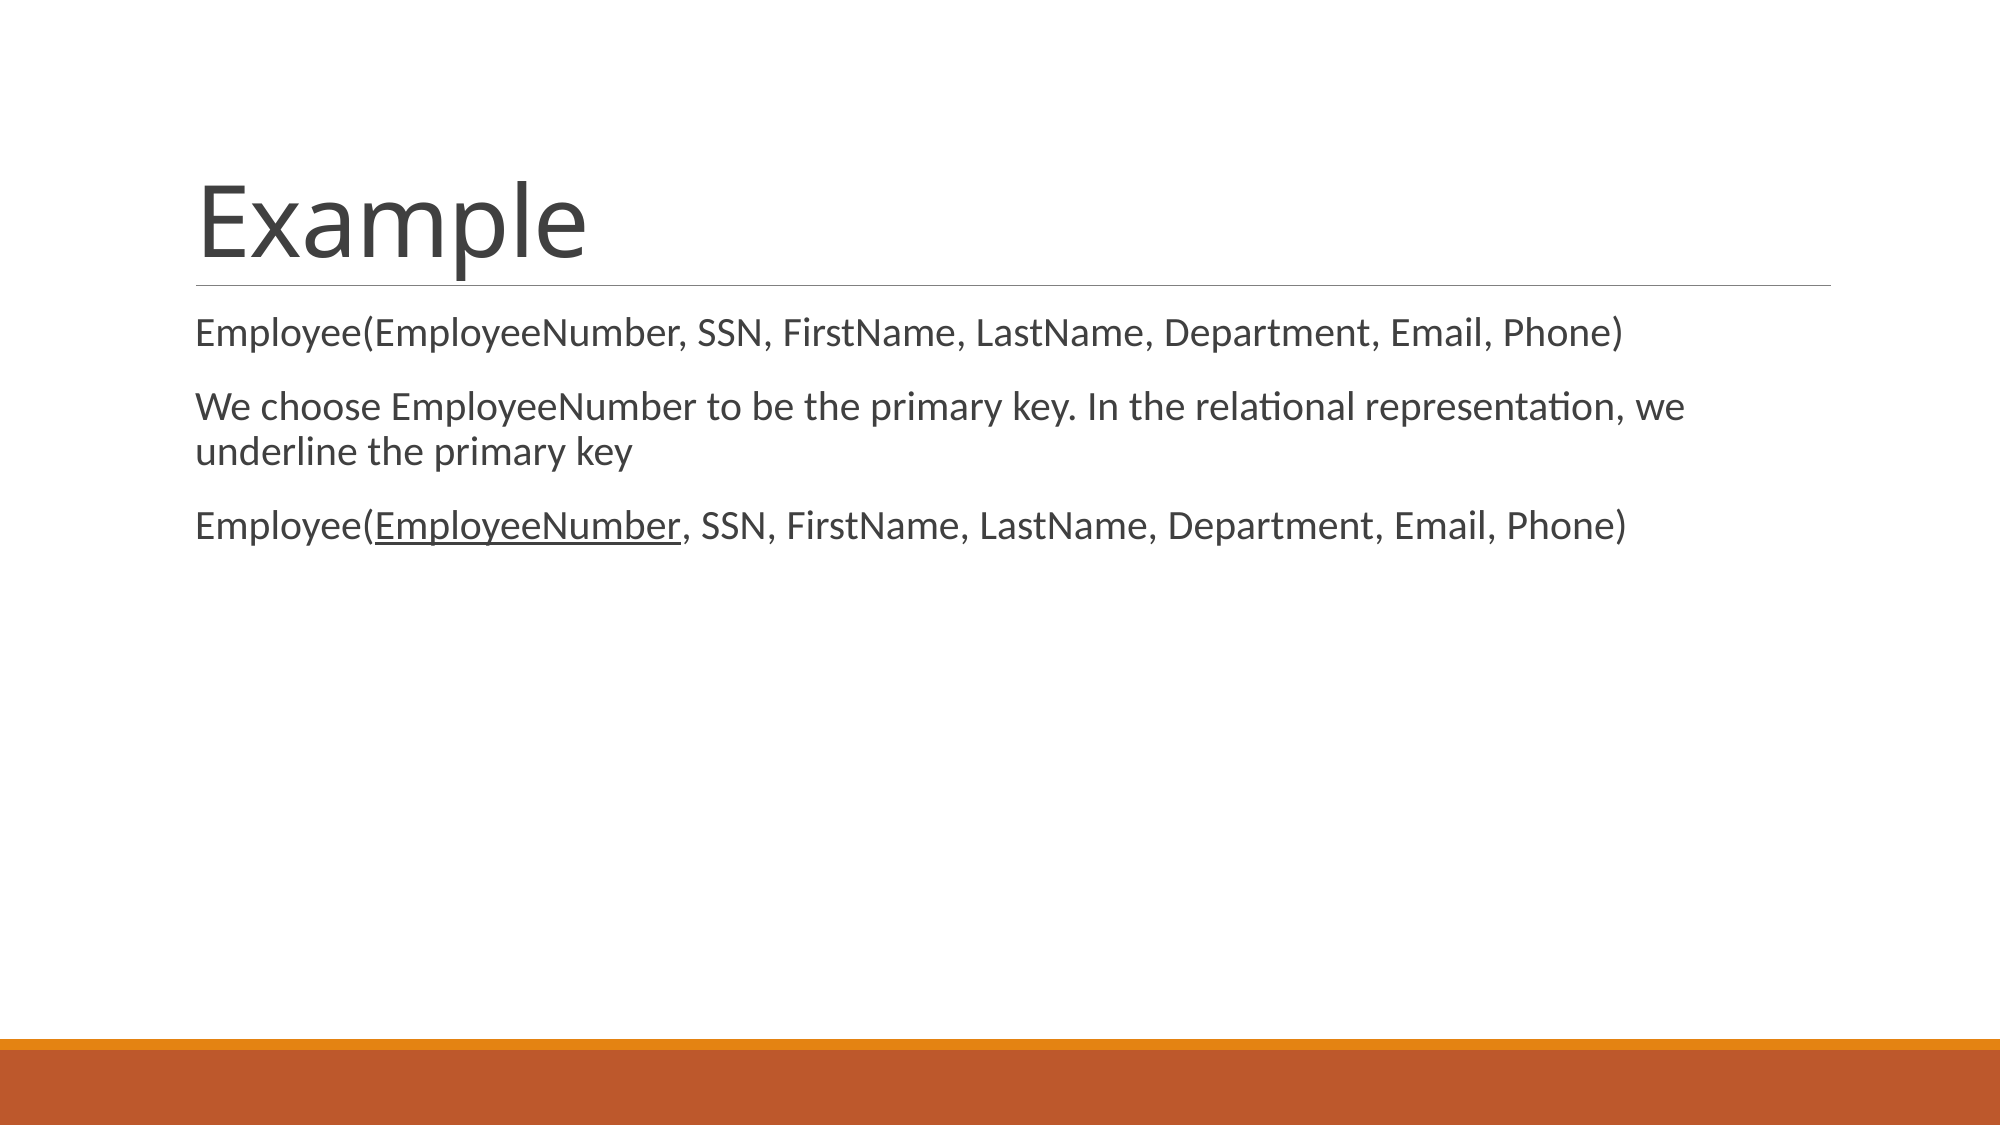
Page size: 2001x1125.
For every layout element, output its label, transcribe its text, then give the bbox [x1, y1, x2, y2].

title Example [180, 47, 1830, 285]
list Employee(EmployeeNumber, SSN, FirstName, LastName, Department, Email, Phone) We choose EmployeeNumber to be the primary key. In the relational representation, we underline the primary key Employee(EmployeeNumber, SSN, FirstName, LastName, Department, Email, Phone) [180, 302, 1830, 963]
